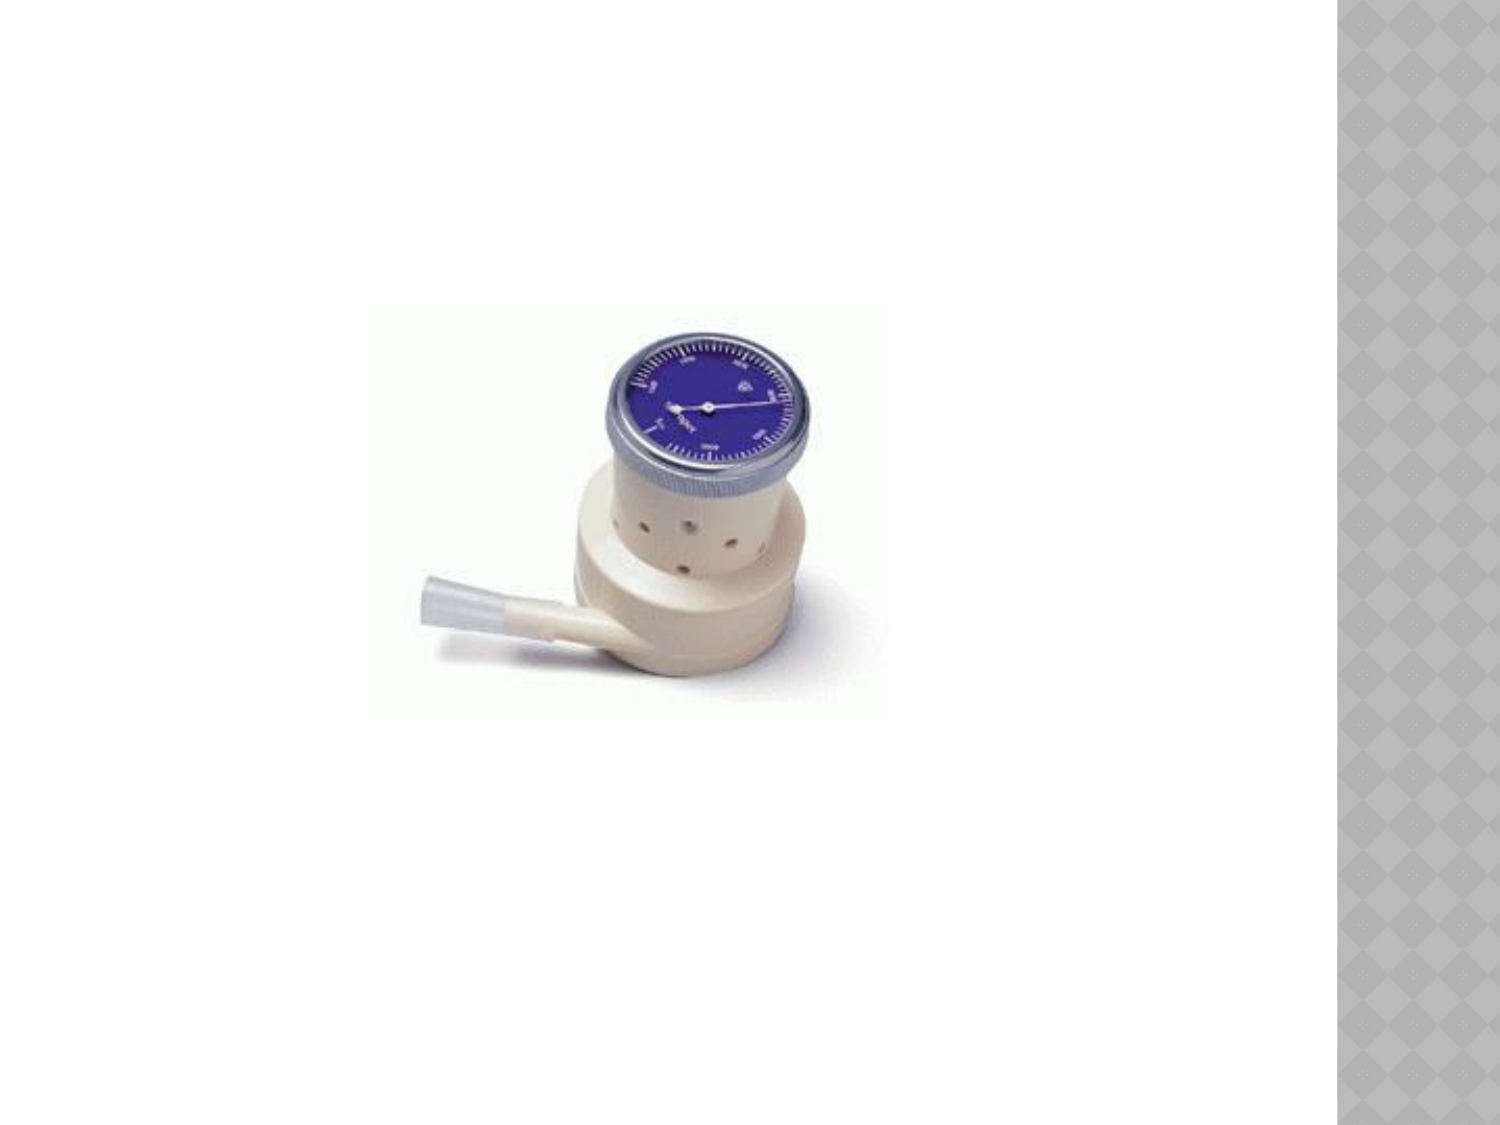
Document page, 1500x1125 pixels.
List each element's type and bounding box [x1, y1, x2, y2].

picture [371, 302, 890, 720]
